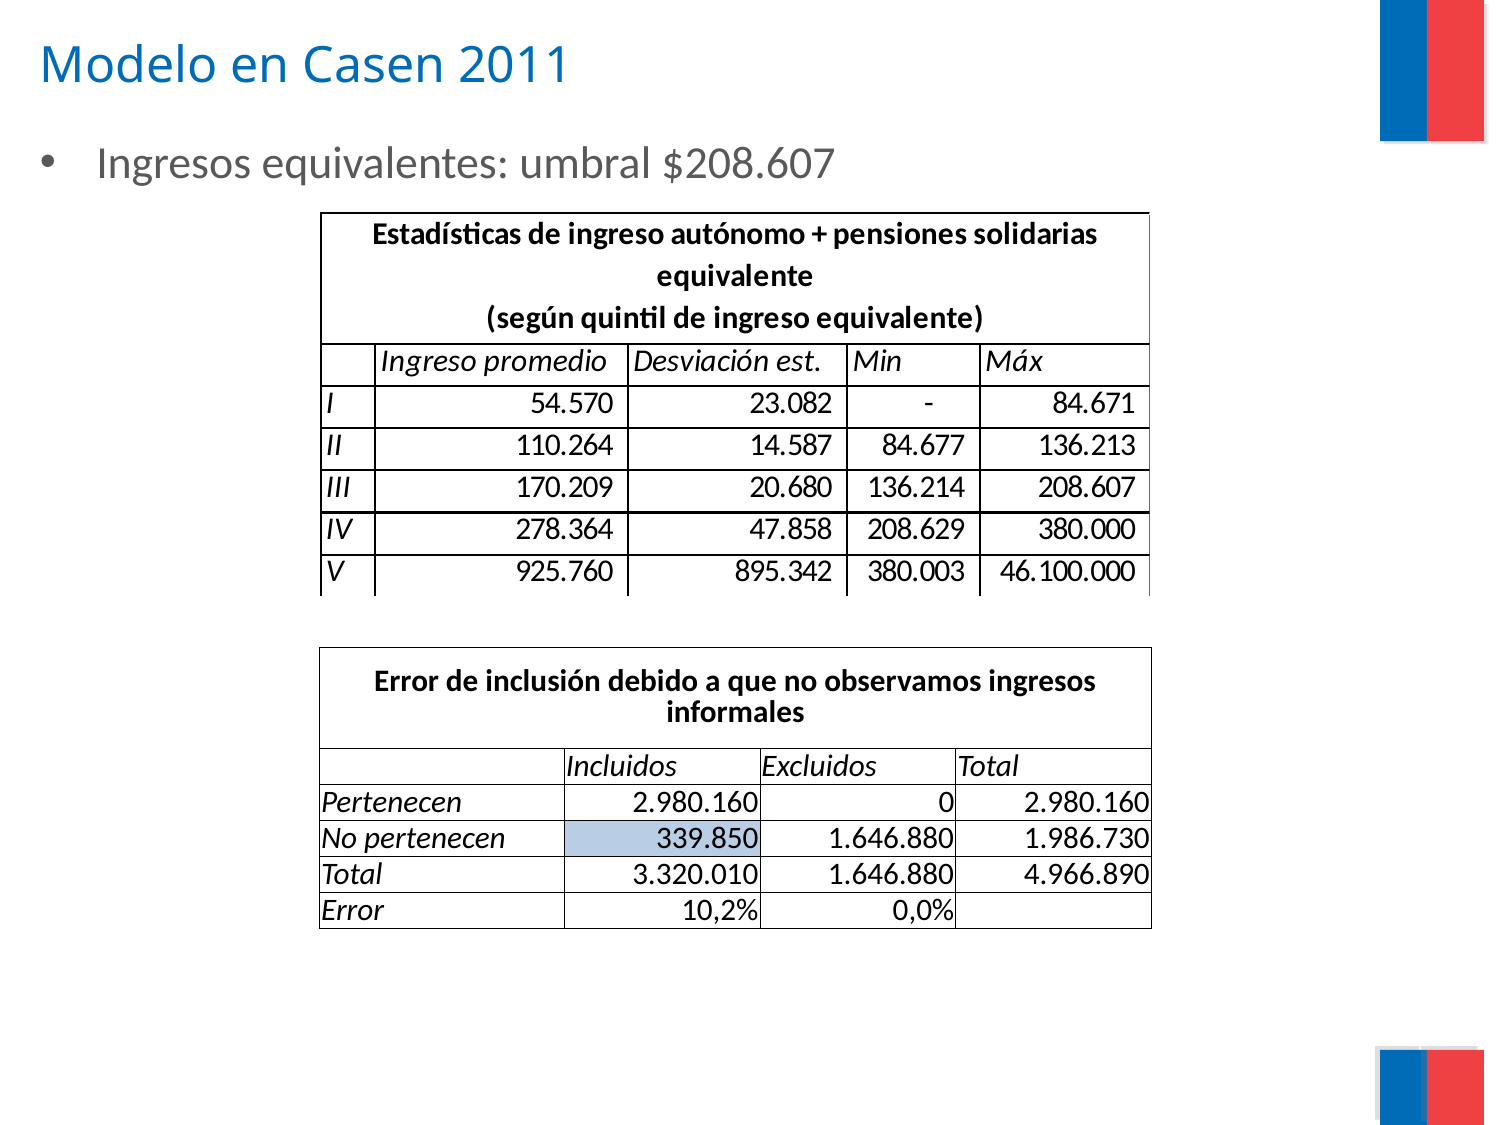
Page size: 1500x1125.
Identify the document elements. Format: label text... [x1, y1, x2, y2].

title Modelo en Casen 2011 [24, 24, 1365, 125]
table_cell 4.966.890 [956, 857, 1151, 892]
table_cell 2.980.160 [956, 785, 1151, 820]
table_cell 1.986.730 [956, 821, 1151, 856]
list Ingresos equivalentes: umbral $208.607 [24, 125, 1367, 869]
table_cell [320, 749, 564, 784]
table_cell 2.980.160 [565, 785, 760, 820]
table_cell Total [320, 857, 564, 892]
table_cell Total [956, 749, 1151, 784]
table_cell 10,2% [565, 893, 760, 928]
table_cell Error [320, 893, 564, 928]
picture [319, 212, 1152, 599]
table_cell Incluidos [565, 749, 760, 784]
table_cell 1.646.880 [761, 821, 955, 856]
table_cell Excluidos [761, 749, 955, 784]
table_cell 3.320.010 [565, 857, 760, 892]
table_header Error de inclusión debido a que no observamos ingresos informales [320, 648, 1151, 748]
table_cell 1.646.880 [761, 857, 955, 892]
table_cell Pertenecen [320, 785, 564, 820]
table_cell No pertenecen [320, 821, 564, 856]
table_cell 0 [761, 785, 955, 820]
table_cell [956, 893, 1151, 928]
table_cell 0,0% [761, 893, 955, 928]
table_cell 339.850 [565, 821, 760, 856]
